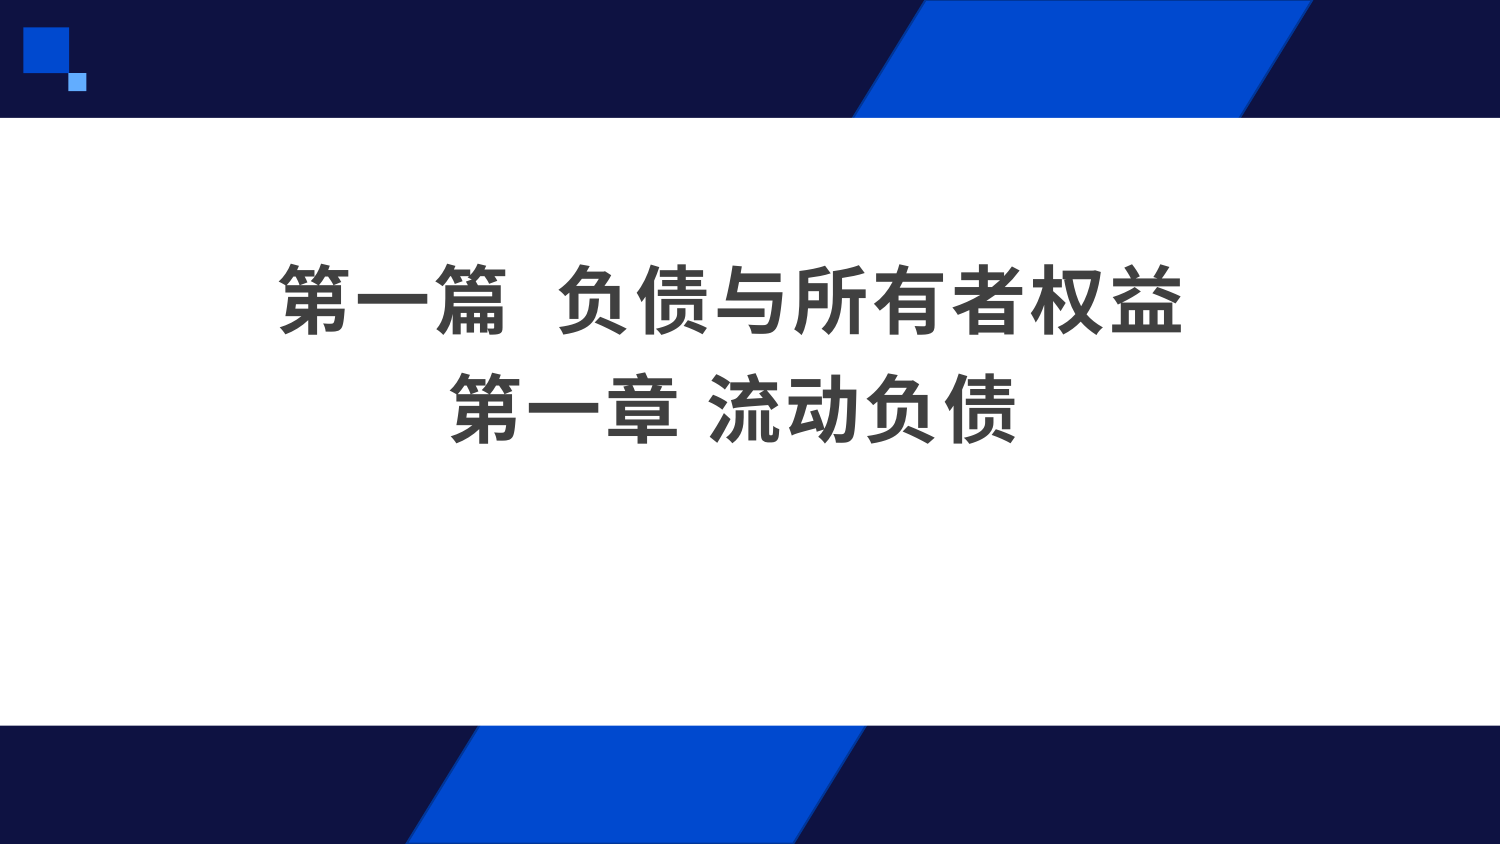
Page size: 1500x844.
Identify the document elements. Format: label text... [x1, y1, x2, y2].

title 第一篇 负债与所有者权益 第一章 流动负债 [149, 164, 1313, 459]
